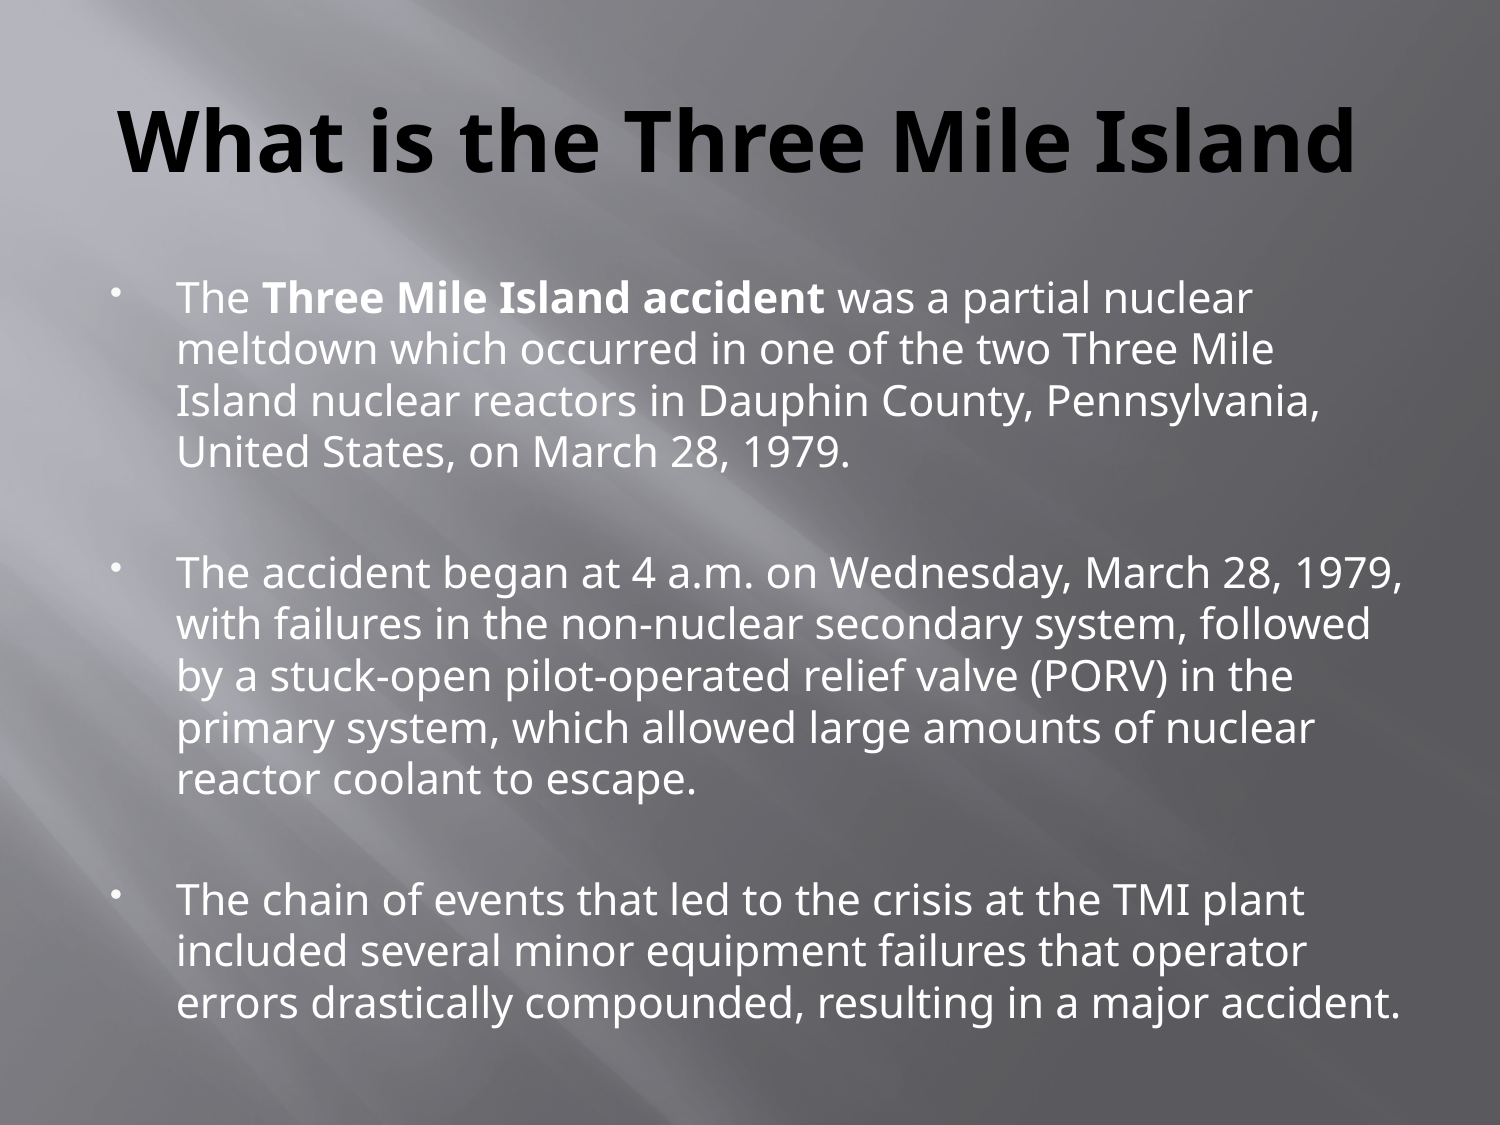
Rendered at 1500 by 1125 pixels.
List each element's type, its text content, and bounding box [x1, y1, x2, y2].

title What is the Three Mile Island [75, 45, 1425, 233]
list The Three Mile Island accident was a partial nuclear meltdown which occurred in one of the two Three Mile Island nuclear reactors in Dauphin County, Pennsylvania, United States, on March 28, 1979. The accident began at 4 a.m. on Wednesday, March 28, 1979, with failures in the non-nuclear secondary system, followed by a stuck-open pilot-operated relief valve (PORV) in the primary system, which allowed large amounts of nuclear reactor coolant to escape. The chain of events that led to the crisis at the TMI plant included several minor equipment failures that operator errors drastically compounded, resulting in a major accident. [74, 262, 1426, 1036]
